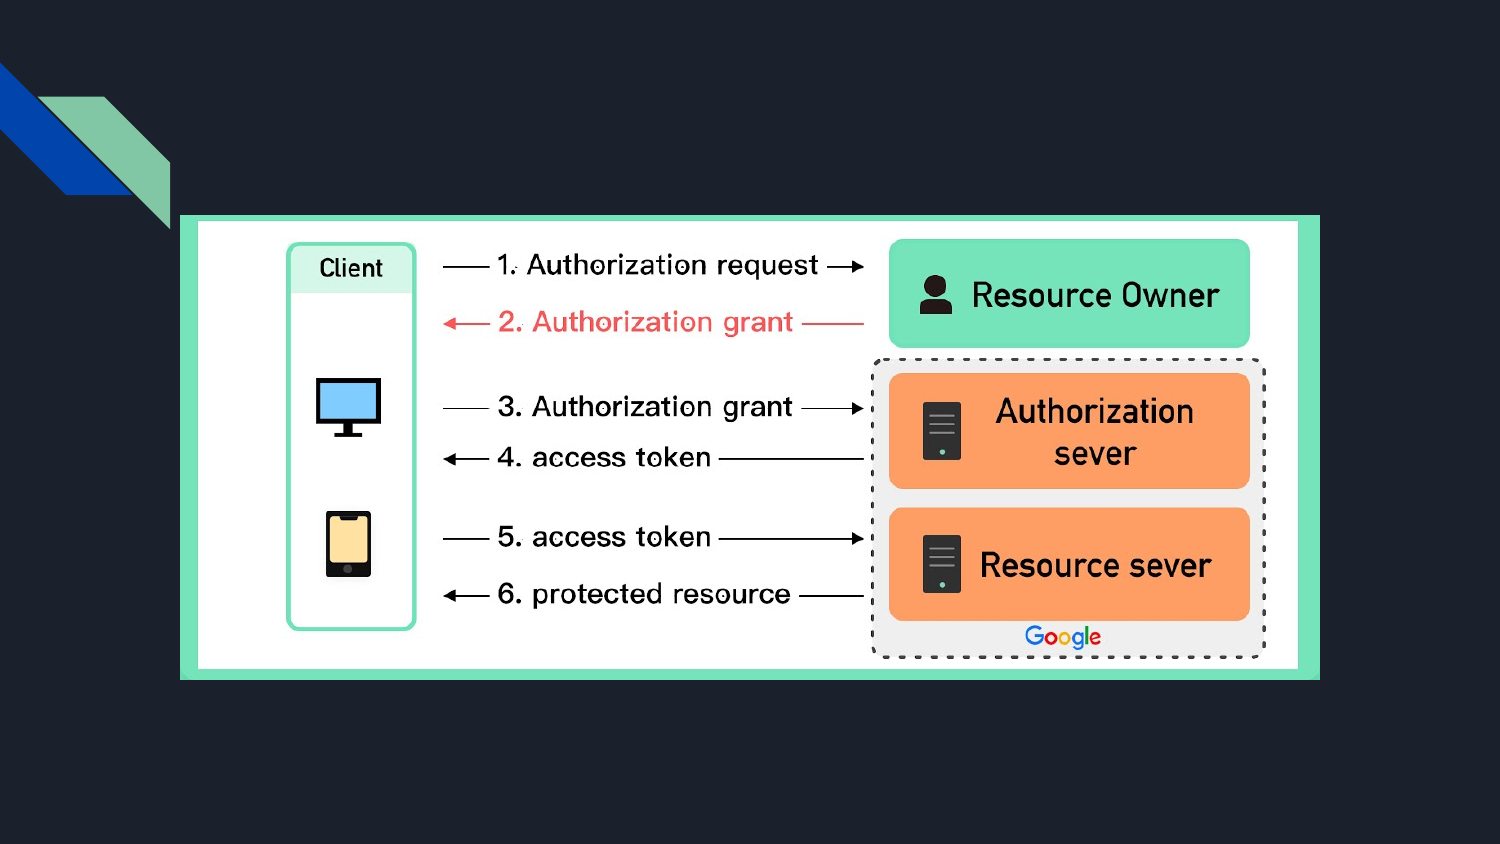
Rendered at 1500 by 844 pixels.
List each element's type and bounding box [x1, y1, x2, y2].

picture [179, 215, 1321, 806]
